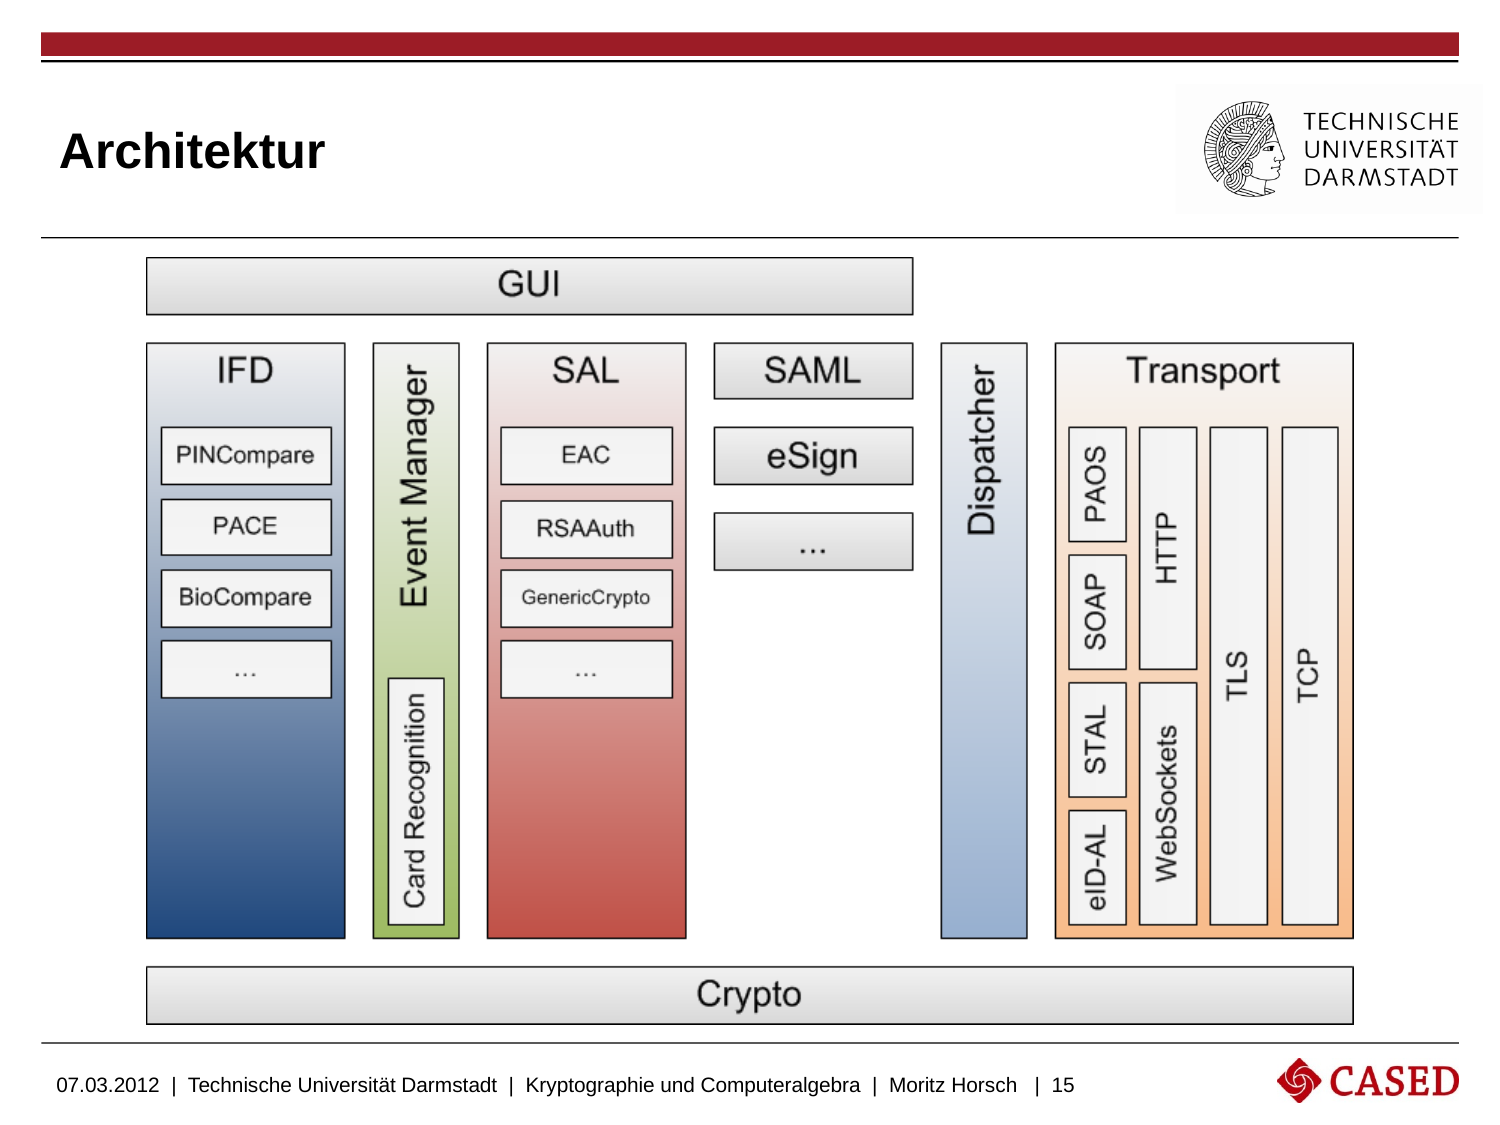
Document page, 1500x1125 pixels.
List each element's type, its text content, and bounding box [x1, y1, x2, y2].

picture [1277, 1058, 1459, 1103]
picture [146, 257, 1354, 1025]
picture [1175, 84, 1483, 214]
title Architektur [58, 79, 1149, 218]
